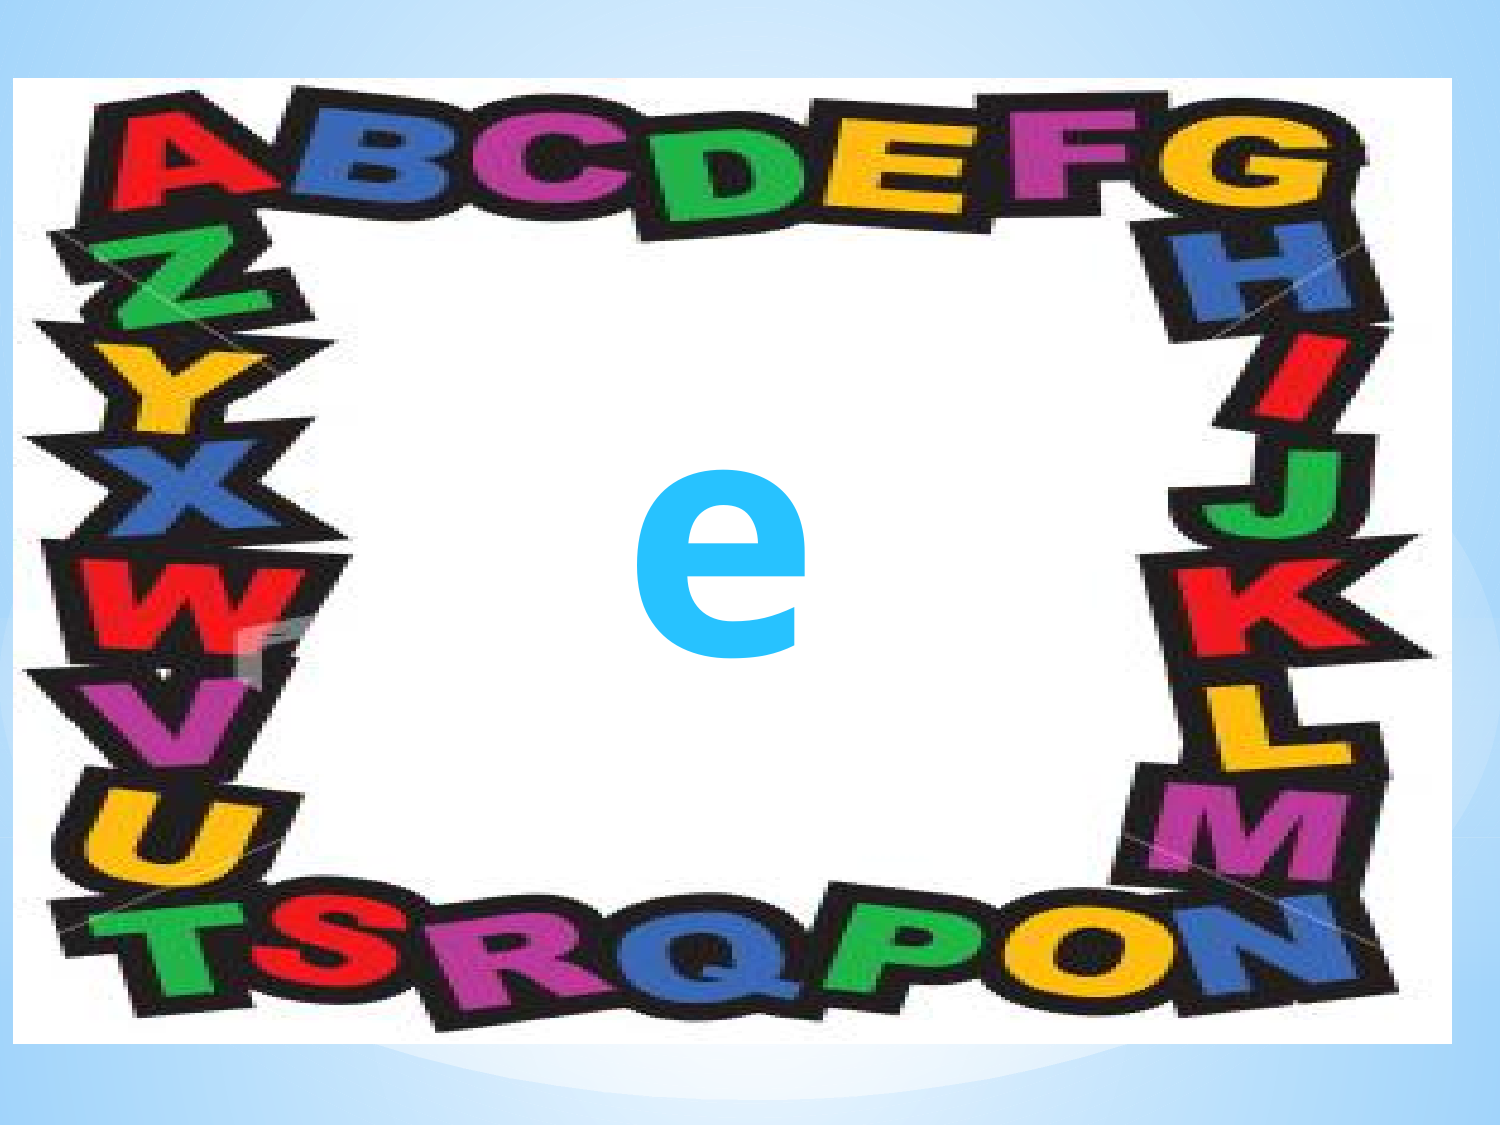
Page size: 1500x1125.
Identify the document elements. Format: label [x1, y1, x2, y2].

picture [12, 77, 1452, 1045]
